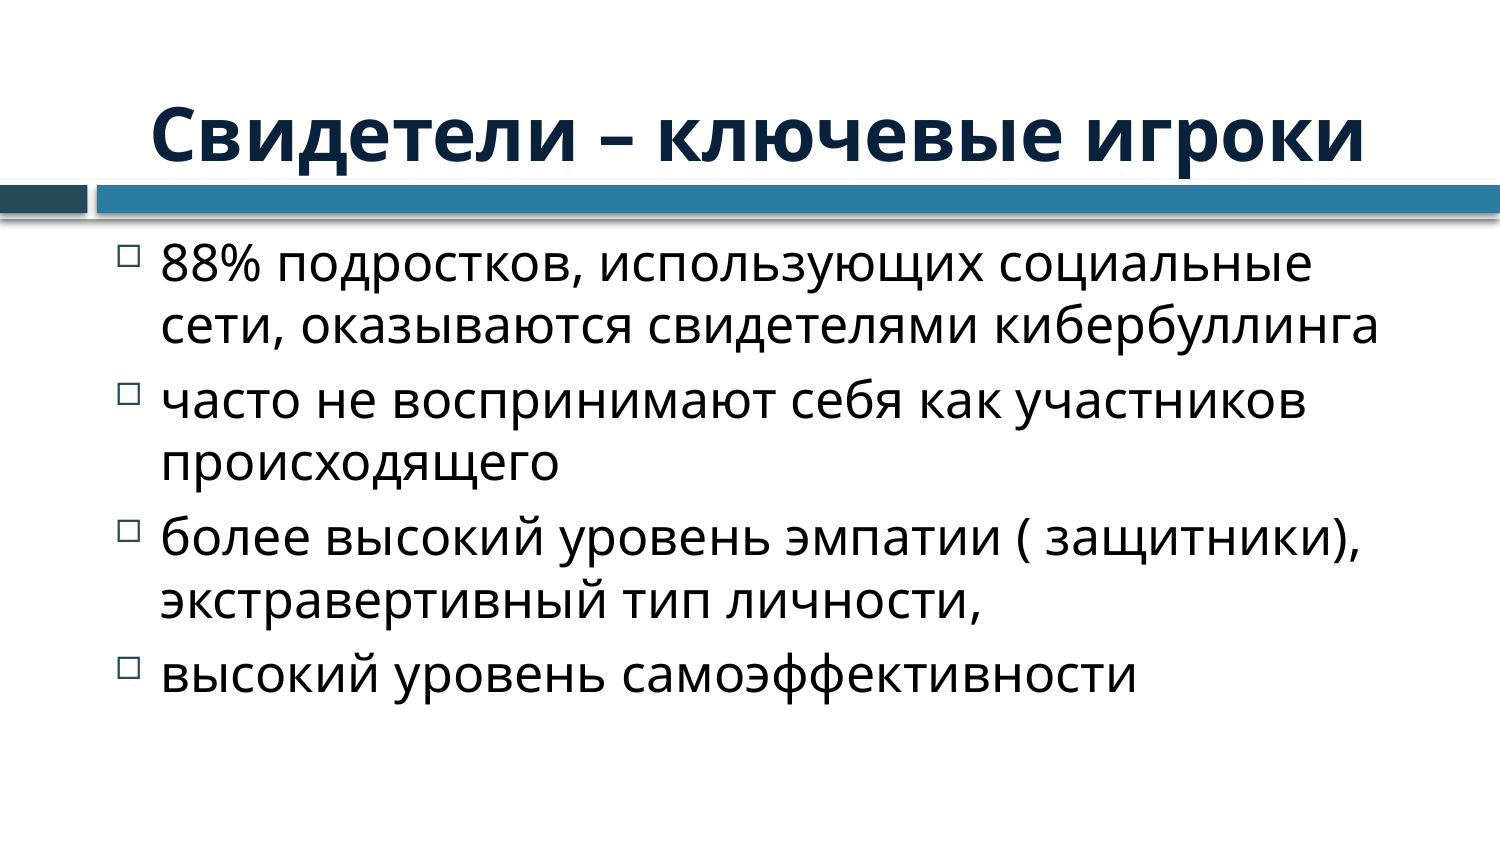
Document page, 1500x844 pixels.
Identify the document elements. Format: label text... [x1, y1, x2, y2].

list 88% подростков, использующих социальные сети, оказываются свидетелями кибербуллинга часто не воспринимают себя как участников происходящего более высокий уровень эмпатии ( защитники), экстравертивный тип личности, высокий уровень самоэффективности [100, 221, 1438, 754]
title Свидетели – ключевые игроки [99, 19, 1438, 185]
